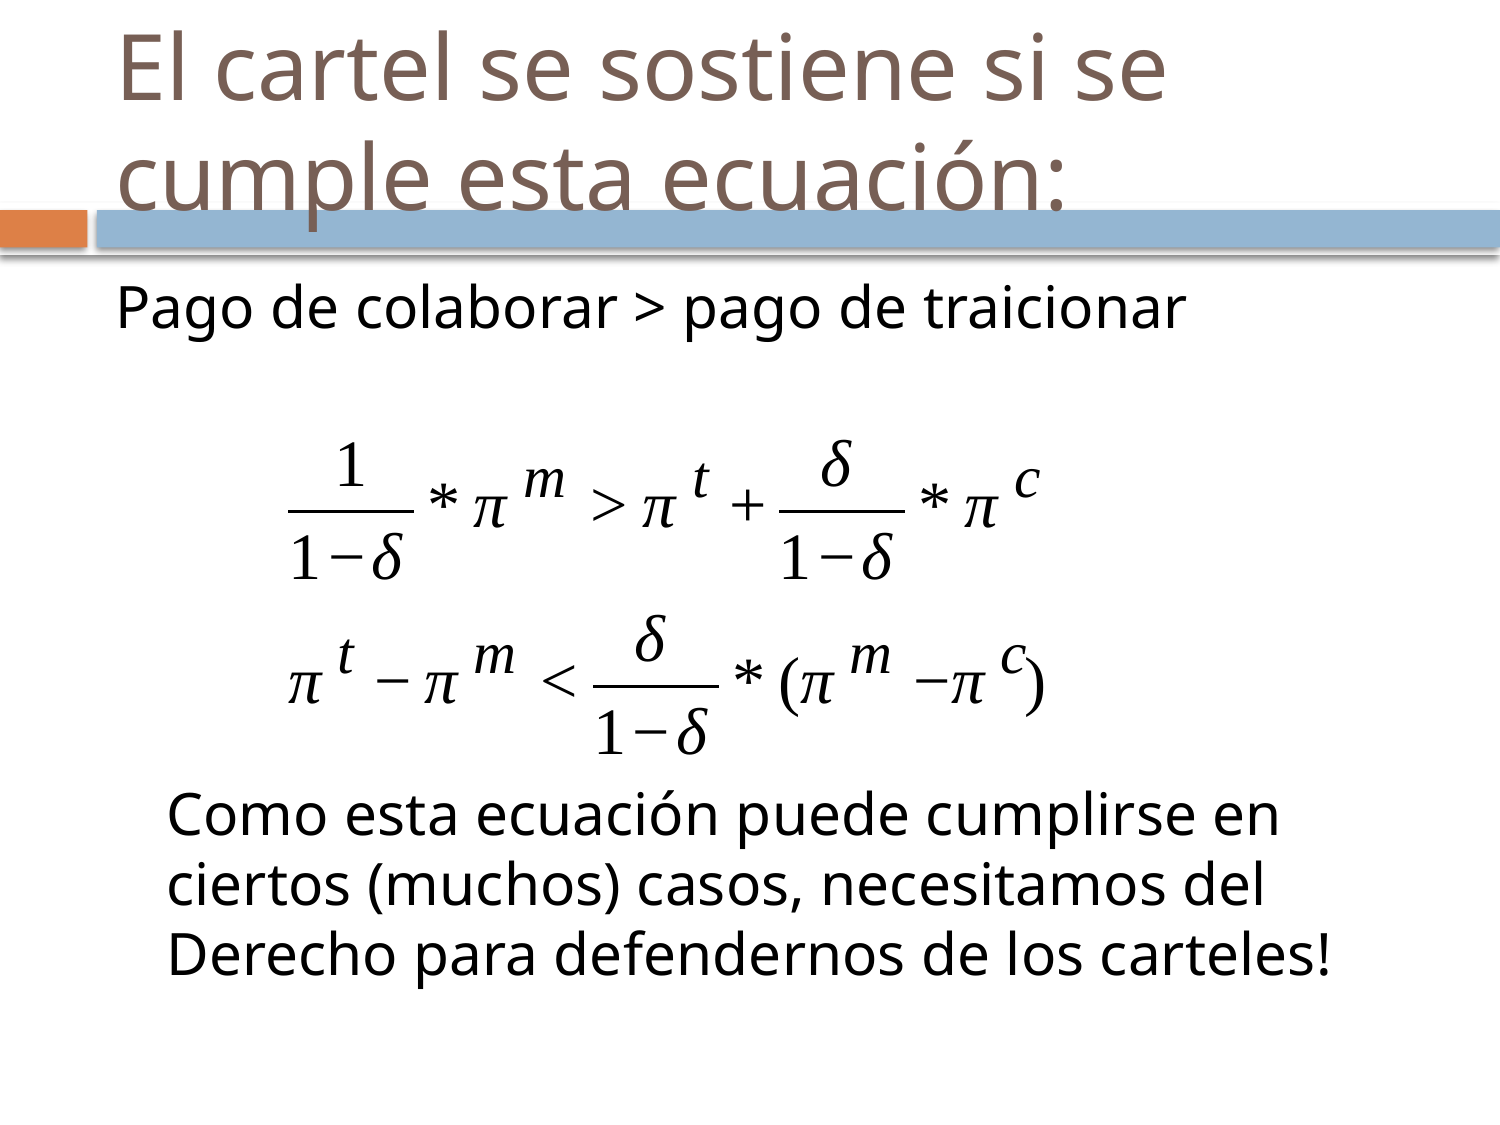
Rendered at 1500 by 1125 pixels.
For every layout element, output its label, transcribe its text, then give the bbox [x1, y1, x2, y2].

title El cartel se sostiene si se cumple esta ecuación: [100, 37, 1438, 200]
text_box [274, 424, 1058, 863]
list Pago de colaborar > pago de traicionar Como esta ecuación puede cumplirse en ciertos (muchos) casos, necesitamos del Derecho para defendernos de los carteles! [100, 262, 1438, 1000]
